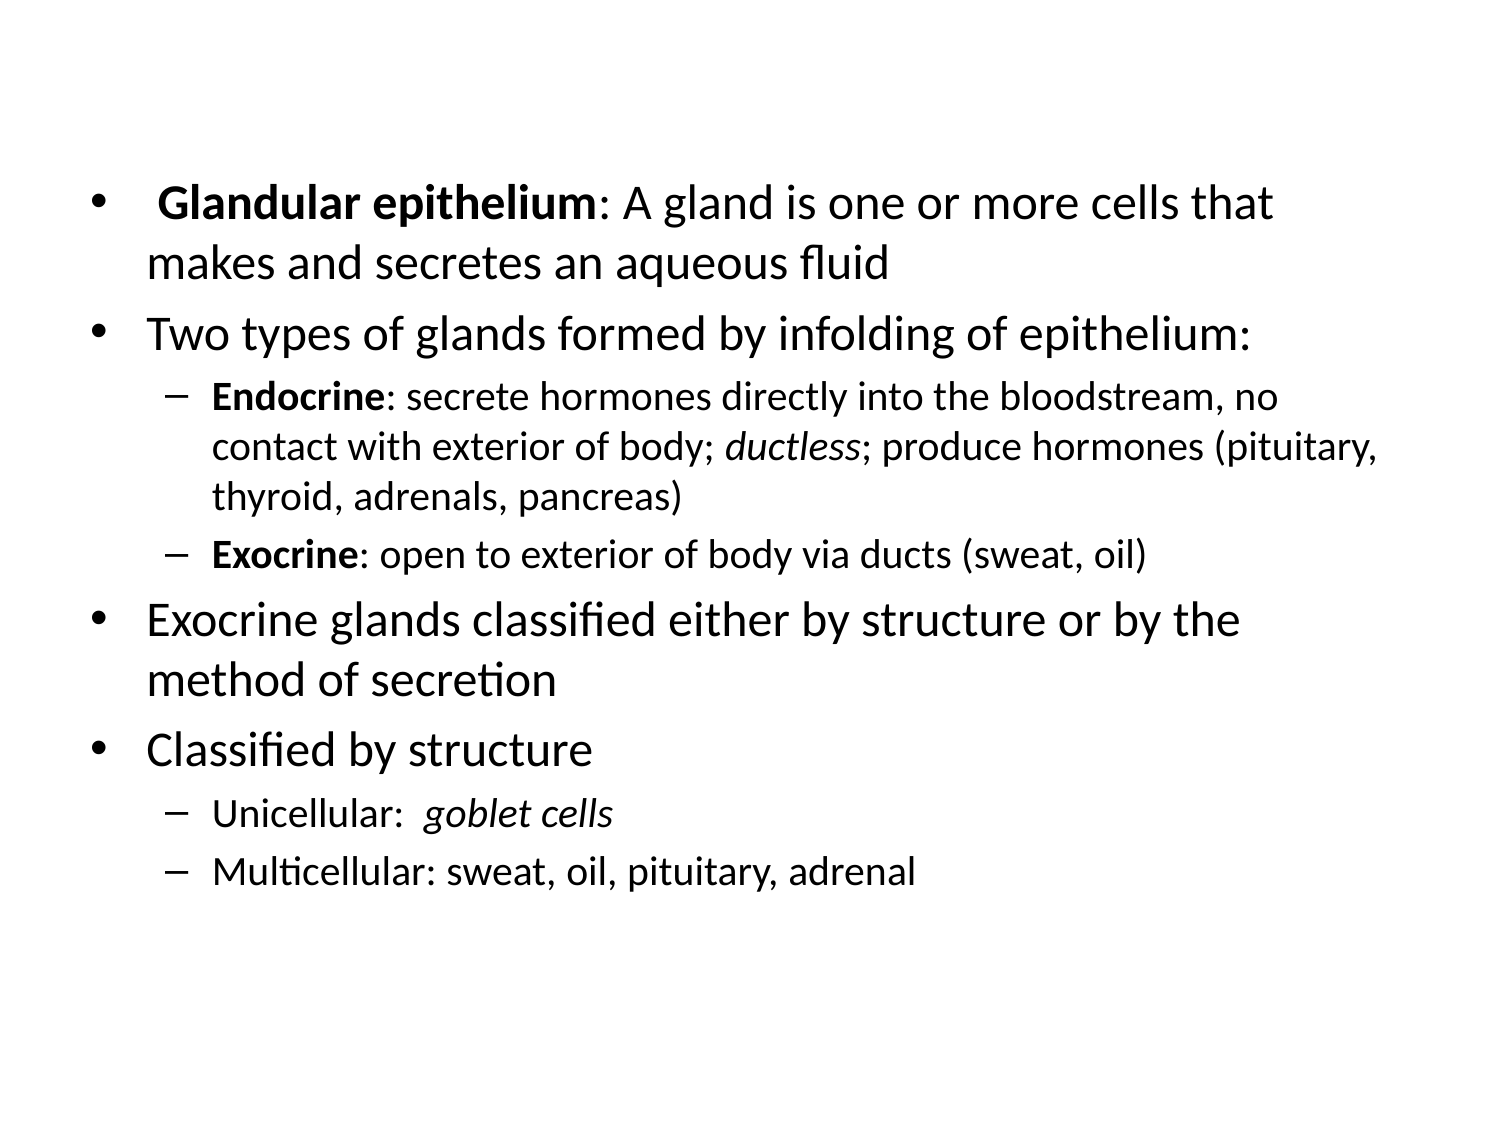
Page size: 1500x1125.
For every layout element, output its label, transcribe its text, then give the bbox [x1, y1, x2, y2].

list Glandular epithelium: A gland is one or more cells that makes and secretes an aqueous fluid Two types of glands formed by infolding of epithelium: Endocrine: secrete hormones directly into the bloodstream, no contact with exterior of body; ductless; produce hormones (pituitary, thyroid, adrenals, pancreas) Exocrine: open to exterior of body via ducts (sweat, oil) Exocrine glands classified either by structure or by the method of secretion Classified by structure Unicellular: goblet cells Multicellular: sweat, oil, pituitary, adrenal [75, 162, 1425, 1005]
